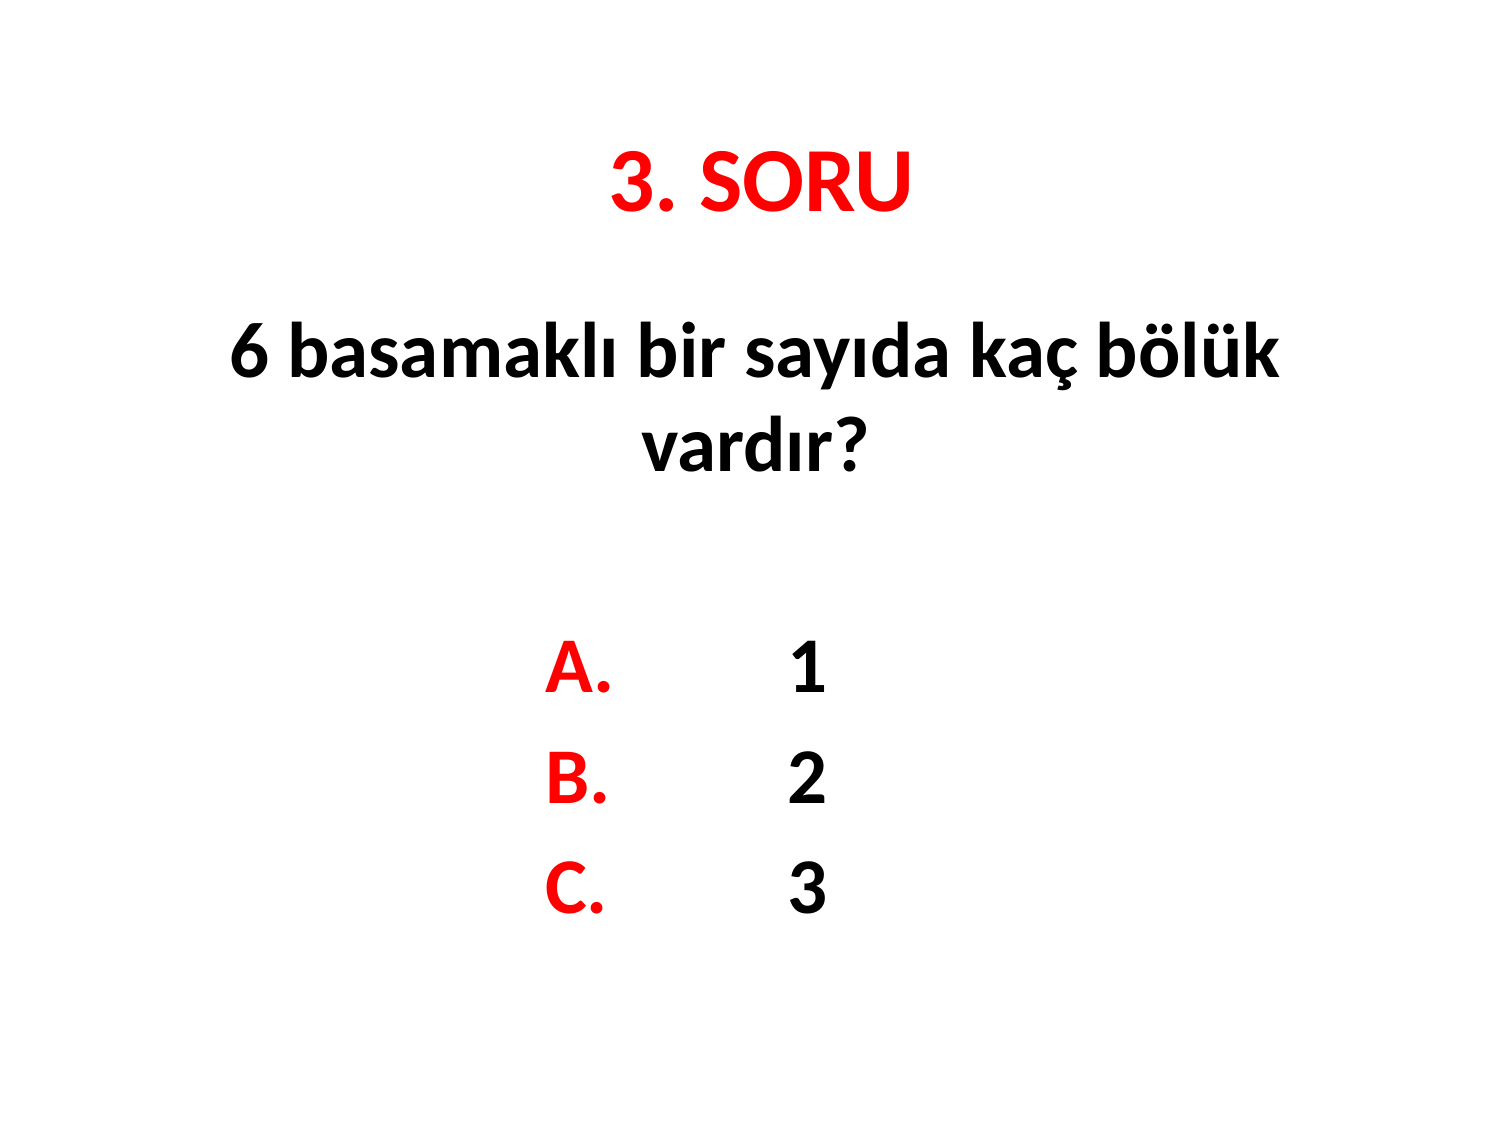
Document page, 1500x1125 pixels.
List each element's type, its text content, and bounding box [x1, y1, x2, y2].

title 3. SORU [123, 54, 1399, 290]
subtitle 6 basamaklı bir sayıda kaç bölük vardır? 1 2 3 [112, 290, 1400, 941]
